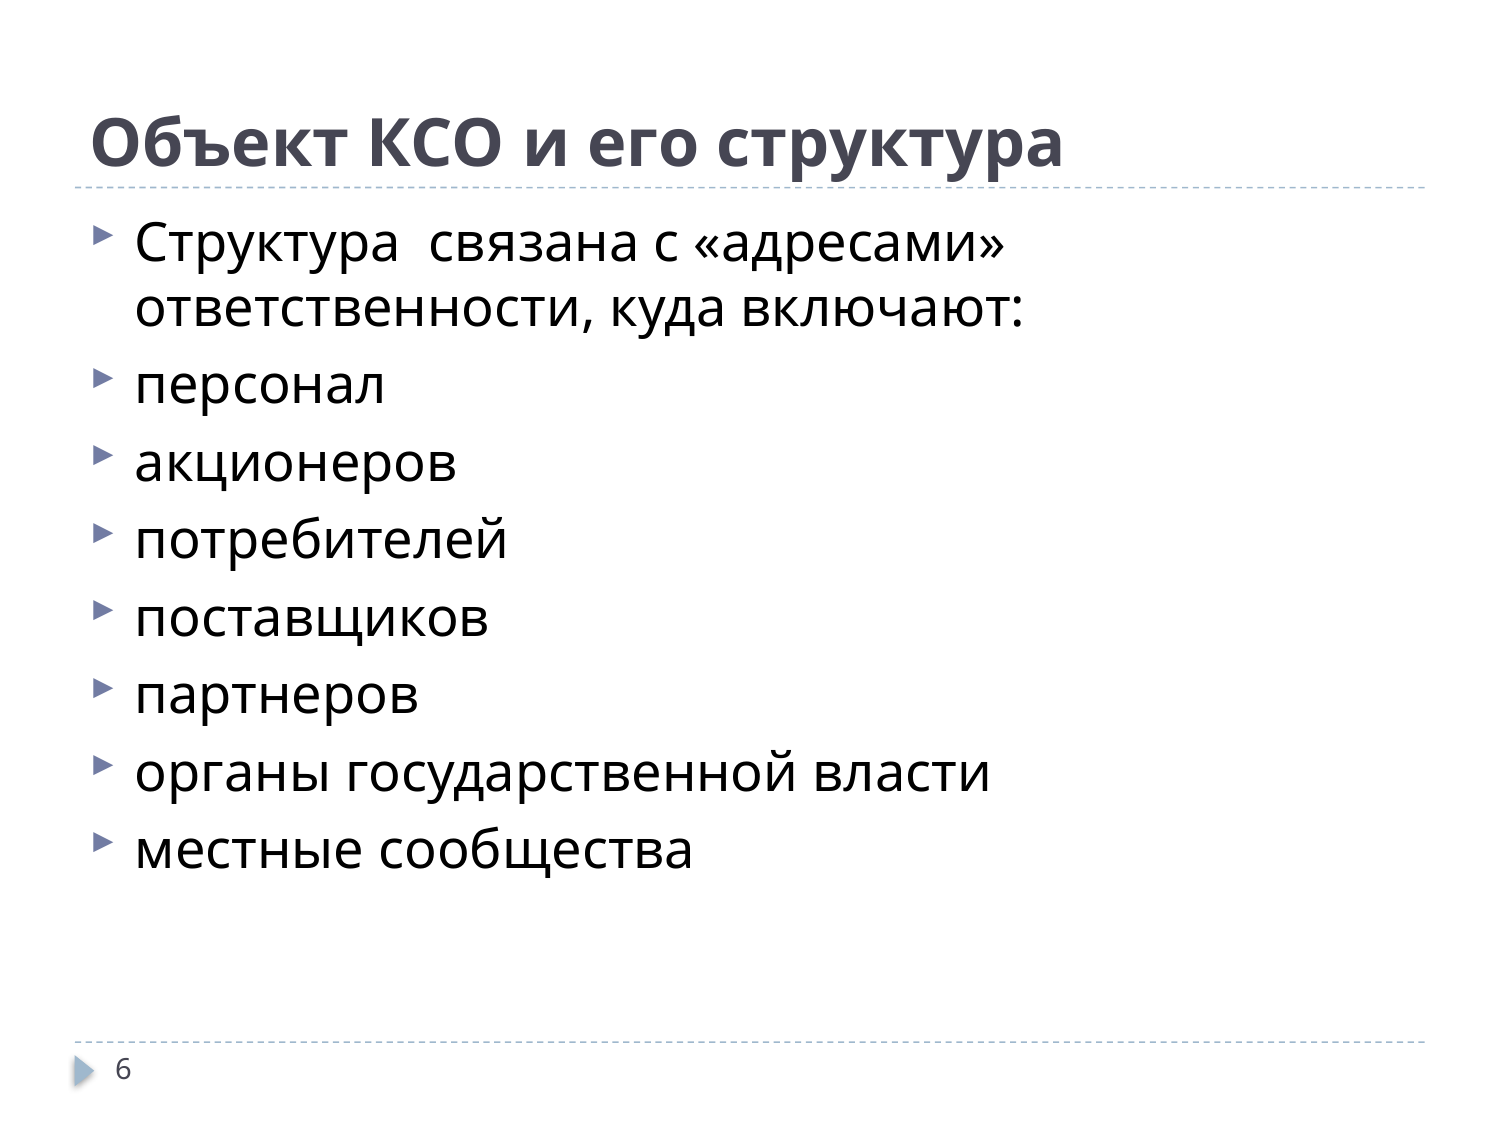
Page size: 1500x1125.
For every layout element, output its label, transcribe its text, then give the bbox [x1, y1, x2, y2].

slide_number 6 [100, 1042, 426, 1103]
title Объект КСО и его структура [75, 24, 1425, 188]
list Структура связана с «адресами» ответственности, куда включают: персонал акционеров потребителей поставщиков партнеров органы государственной власти местные сообщества [75, 200, 1425, 1010]
